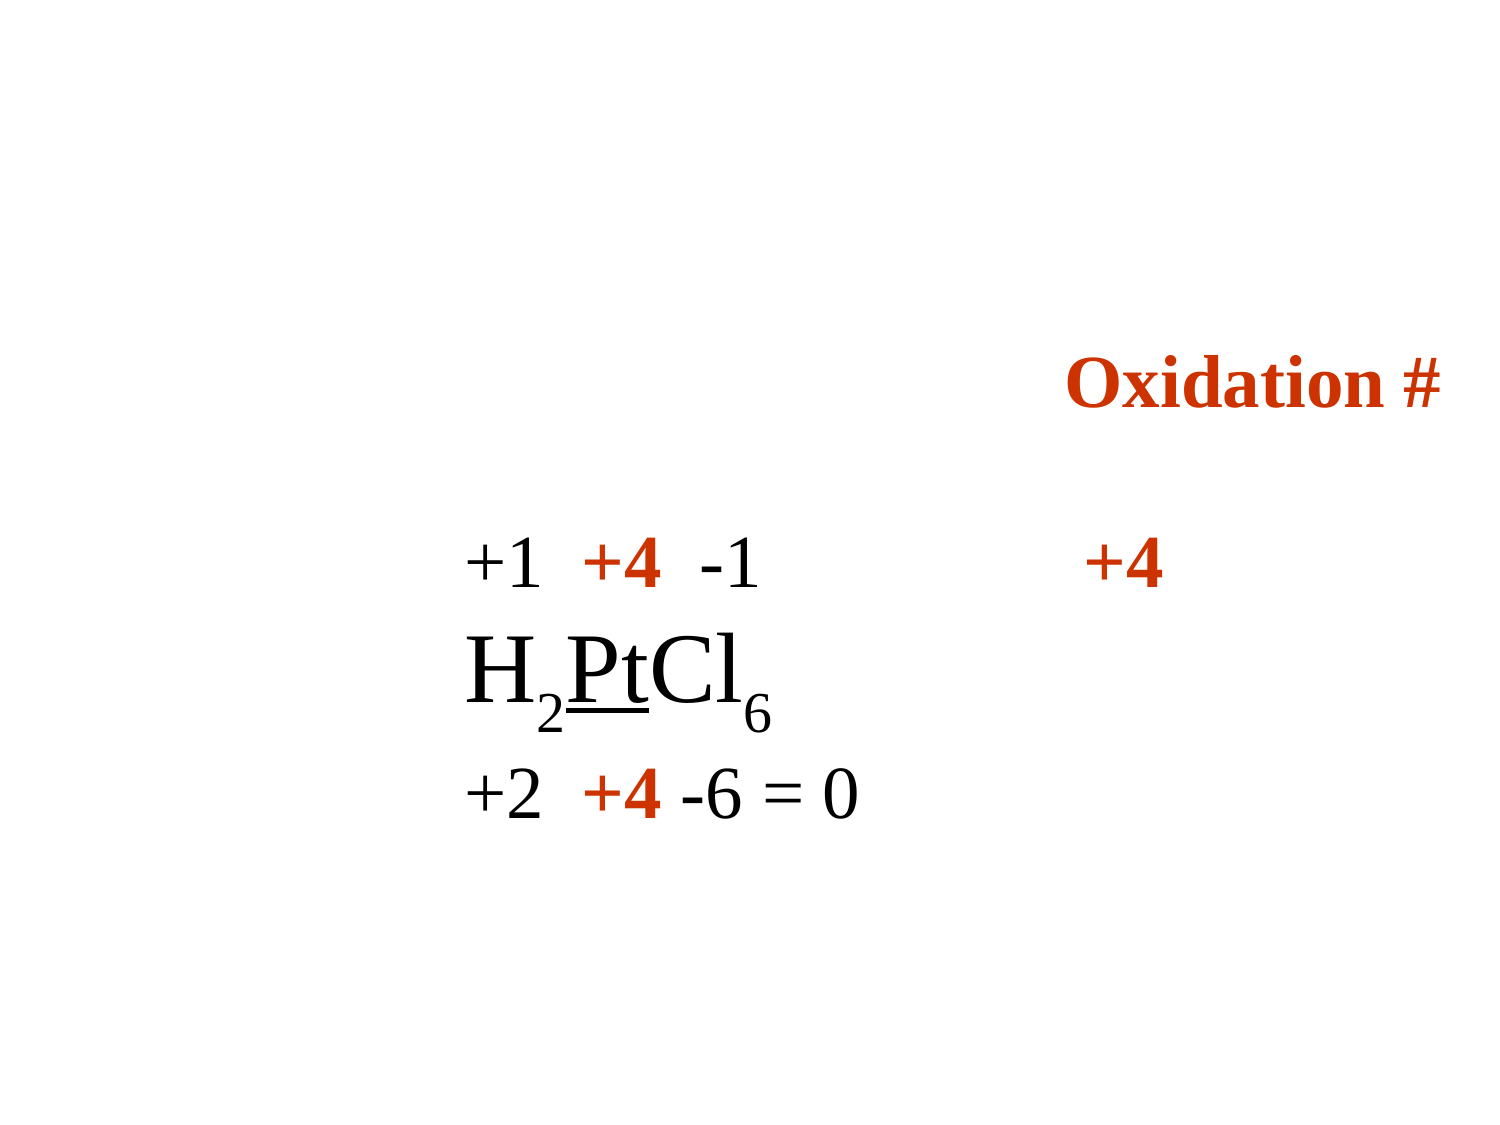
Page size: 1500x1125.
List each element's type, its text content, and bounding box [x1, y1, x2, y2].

text_box Oxidation # +1 +4 -1 +4 H2PtCl6 +2 +4 -6 = 0 [0, 324, 1500, 842]
